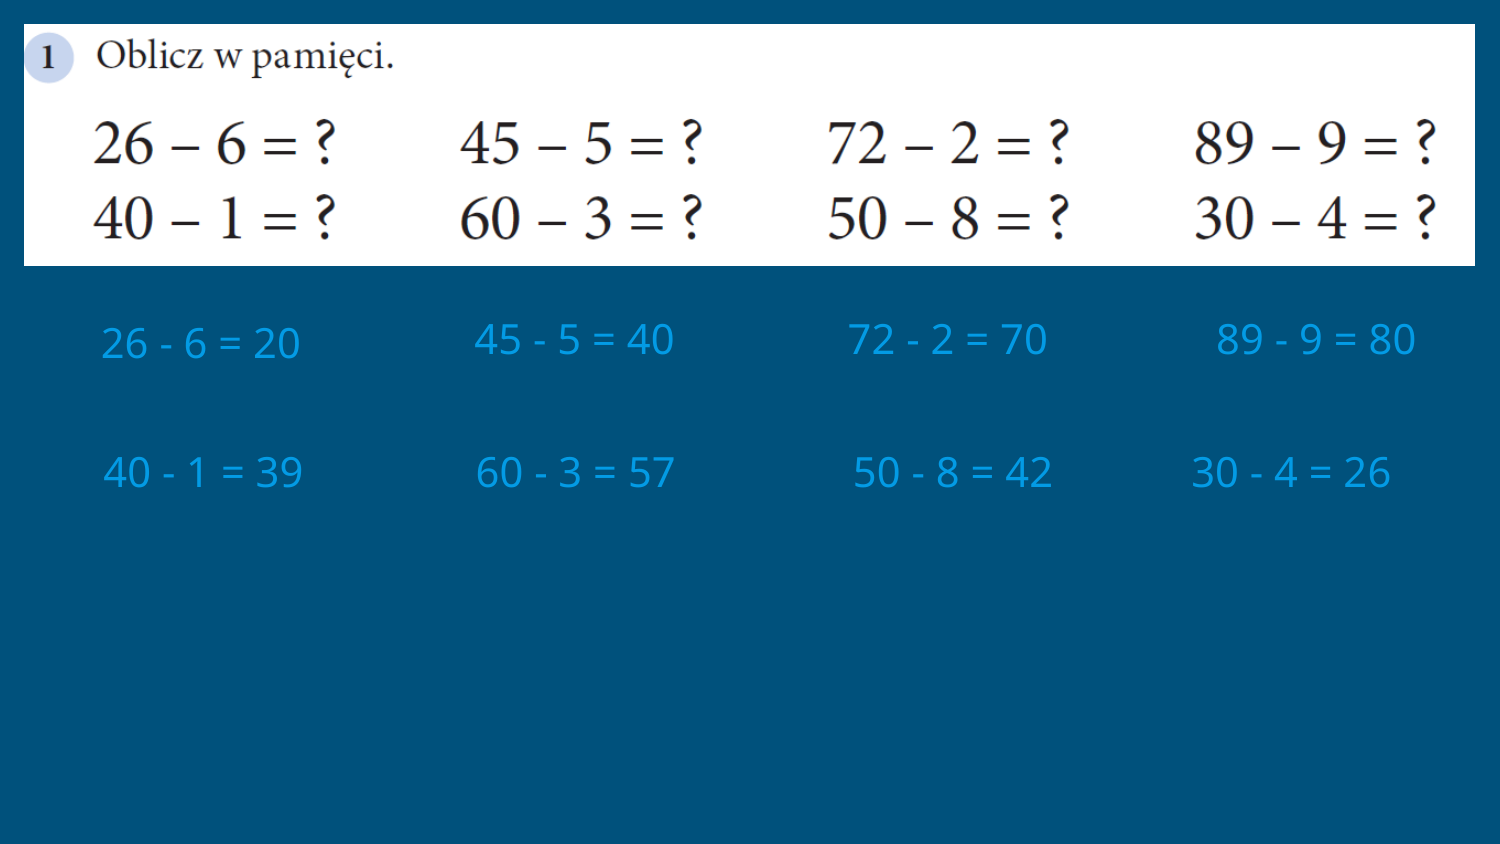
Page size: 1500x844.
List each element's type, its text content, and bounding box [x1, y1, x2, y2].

text_box 89 - 9 = 80 [1201, 297, 1466, 390]
text_box 40 - 1 = 39 [88, 430, 353, 523]
text_box 72 - 2 = 70 [832, 297, 1097, 390]
text_box 60 - 3 = 57 [460, 430, 725, 523]
picture [25, 25, 1474, 265]
text_box 26 - 6 = 20 [85, 302, 350, 395]
text_box 45 - 5 = 40 [459, 297, 724, 390]
text_box 30 - 4 = 26 [1176, 430, 1441, 523]
text_box 50 - 8 = 42 [837, 430, 1102, 523]
